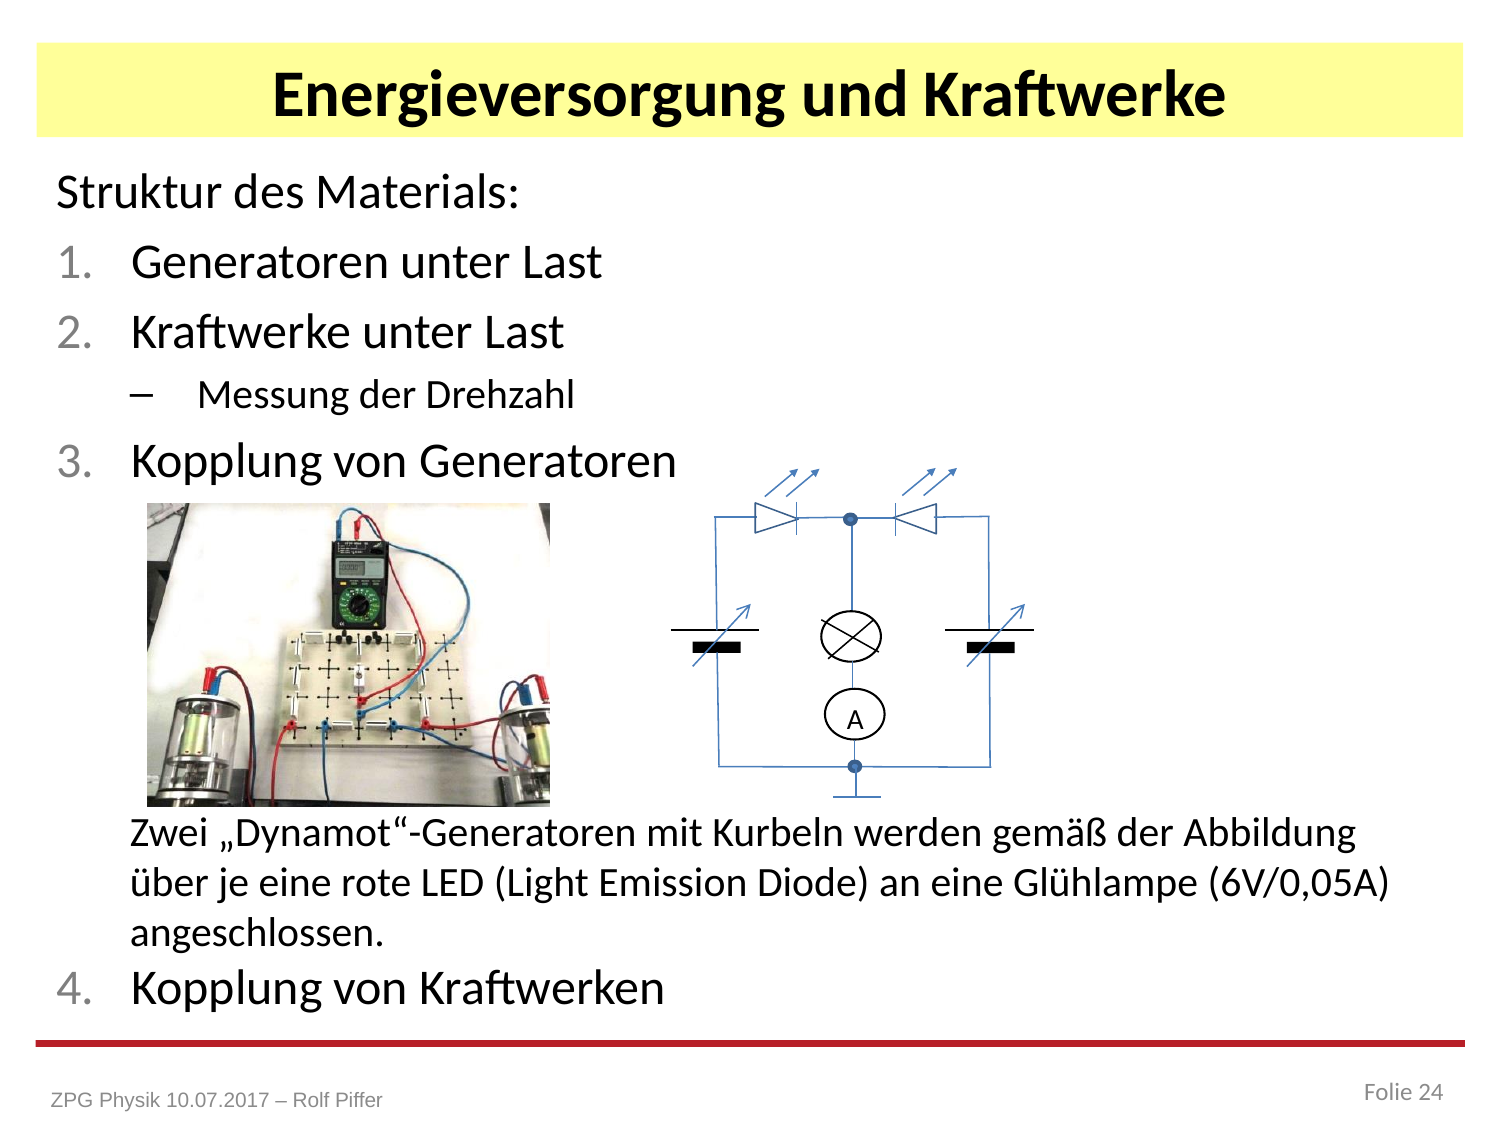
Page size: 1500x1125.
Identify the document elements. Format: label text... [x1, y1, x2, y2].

footer ZPG Physik 10.07.2017 – Rolf Piffer [35, 1069, 768, 1125]
picture [147, 503, 550, 808]
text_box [670, 467, 1034, 798]
slide_number Folie 24 [1108, 1060, 1459, 1121]
title Energieversorgung und Kraftwerke [41, 42, 1459, 149]
list Struktur des Materials: Generatoren unter Last Kraftwerke unter Last Messung der Drehzahl Kopplung von Generatoren Zwei „Dynamot“-Generatoren mit Kurbeln werden gemäß der Abbildung über je eine rote LED (Light Emission Diode) an eine Glühlampe (6V/0,05A) angeschlossen. Kopplung von Kraftwerken [41, 151, 1459, 929]
